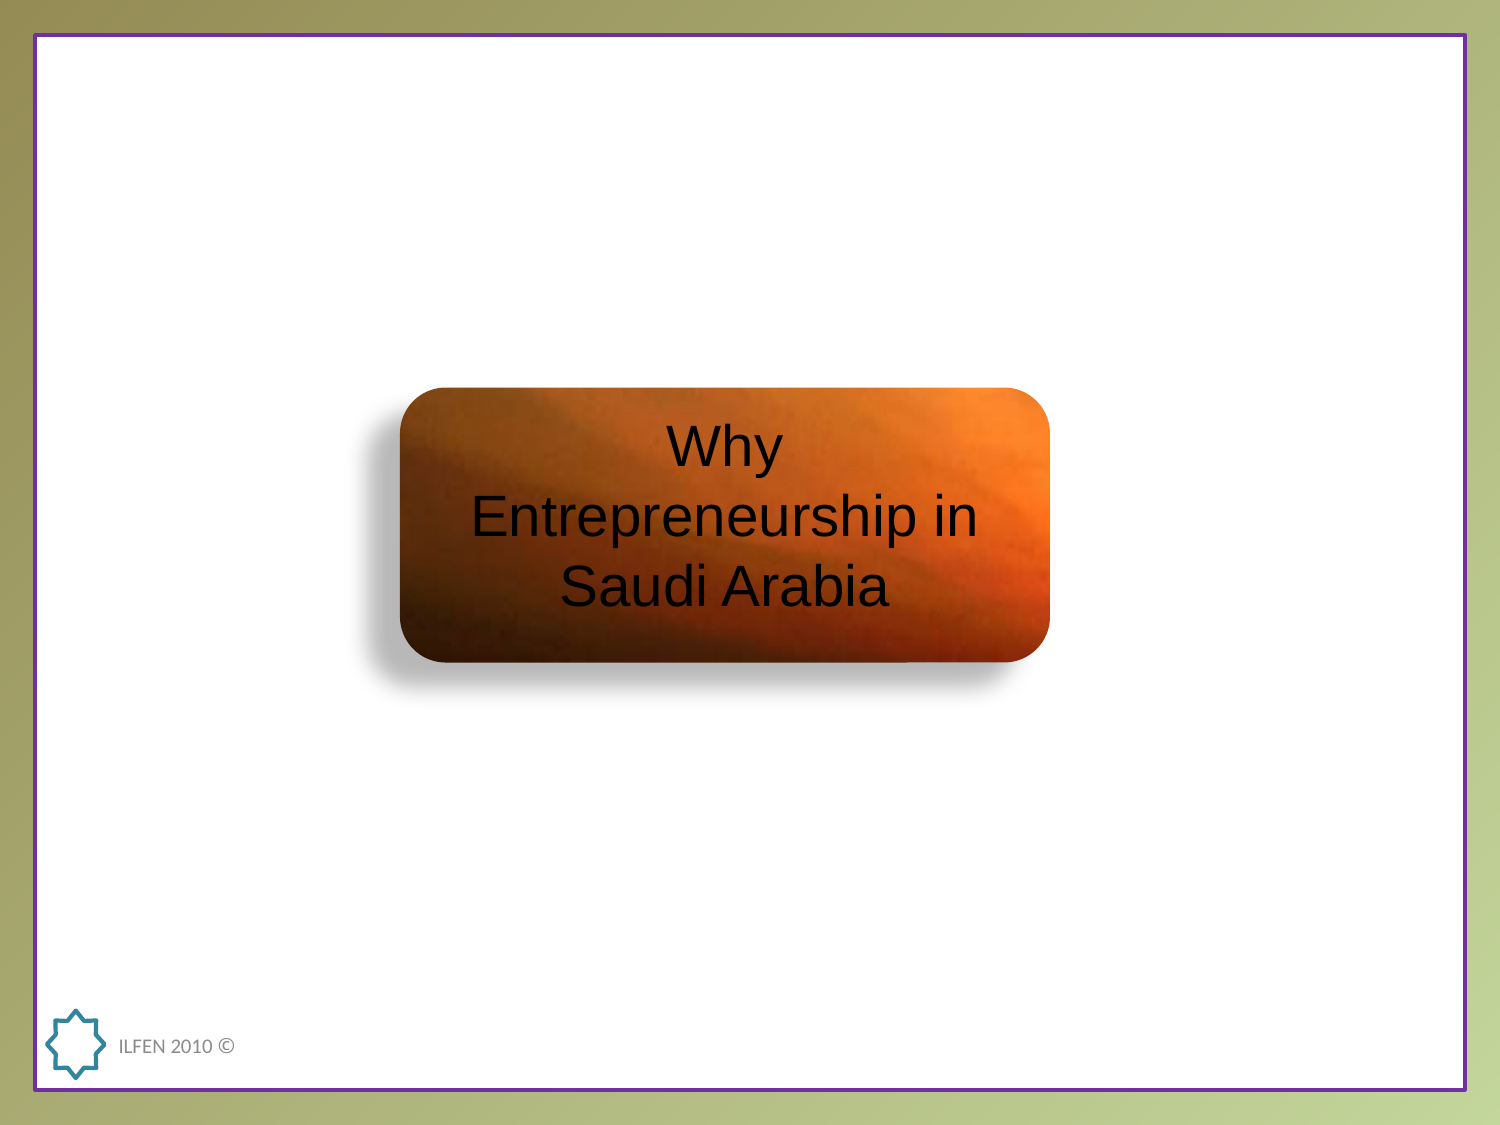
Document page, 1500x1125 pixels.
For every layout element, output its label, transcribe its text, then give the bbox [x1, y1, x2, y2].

text_box Why Entrepreneurship in Saudi Arabia [450, 401, 1000, 626]
text_box [397, 385, 1053, 665]
